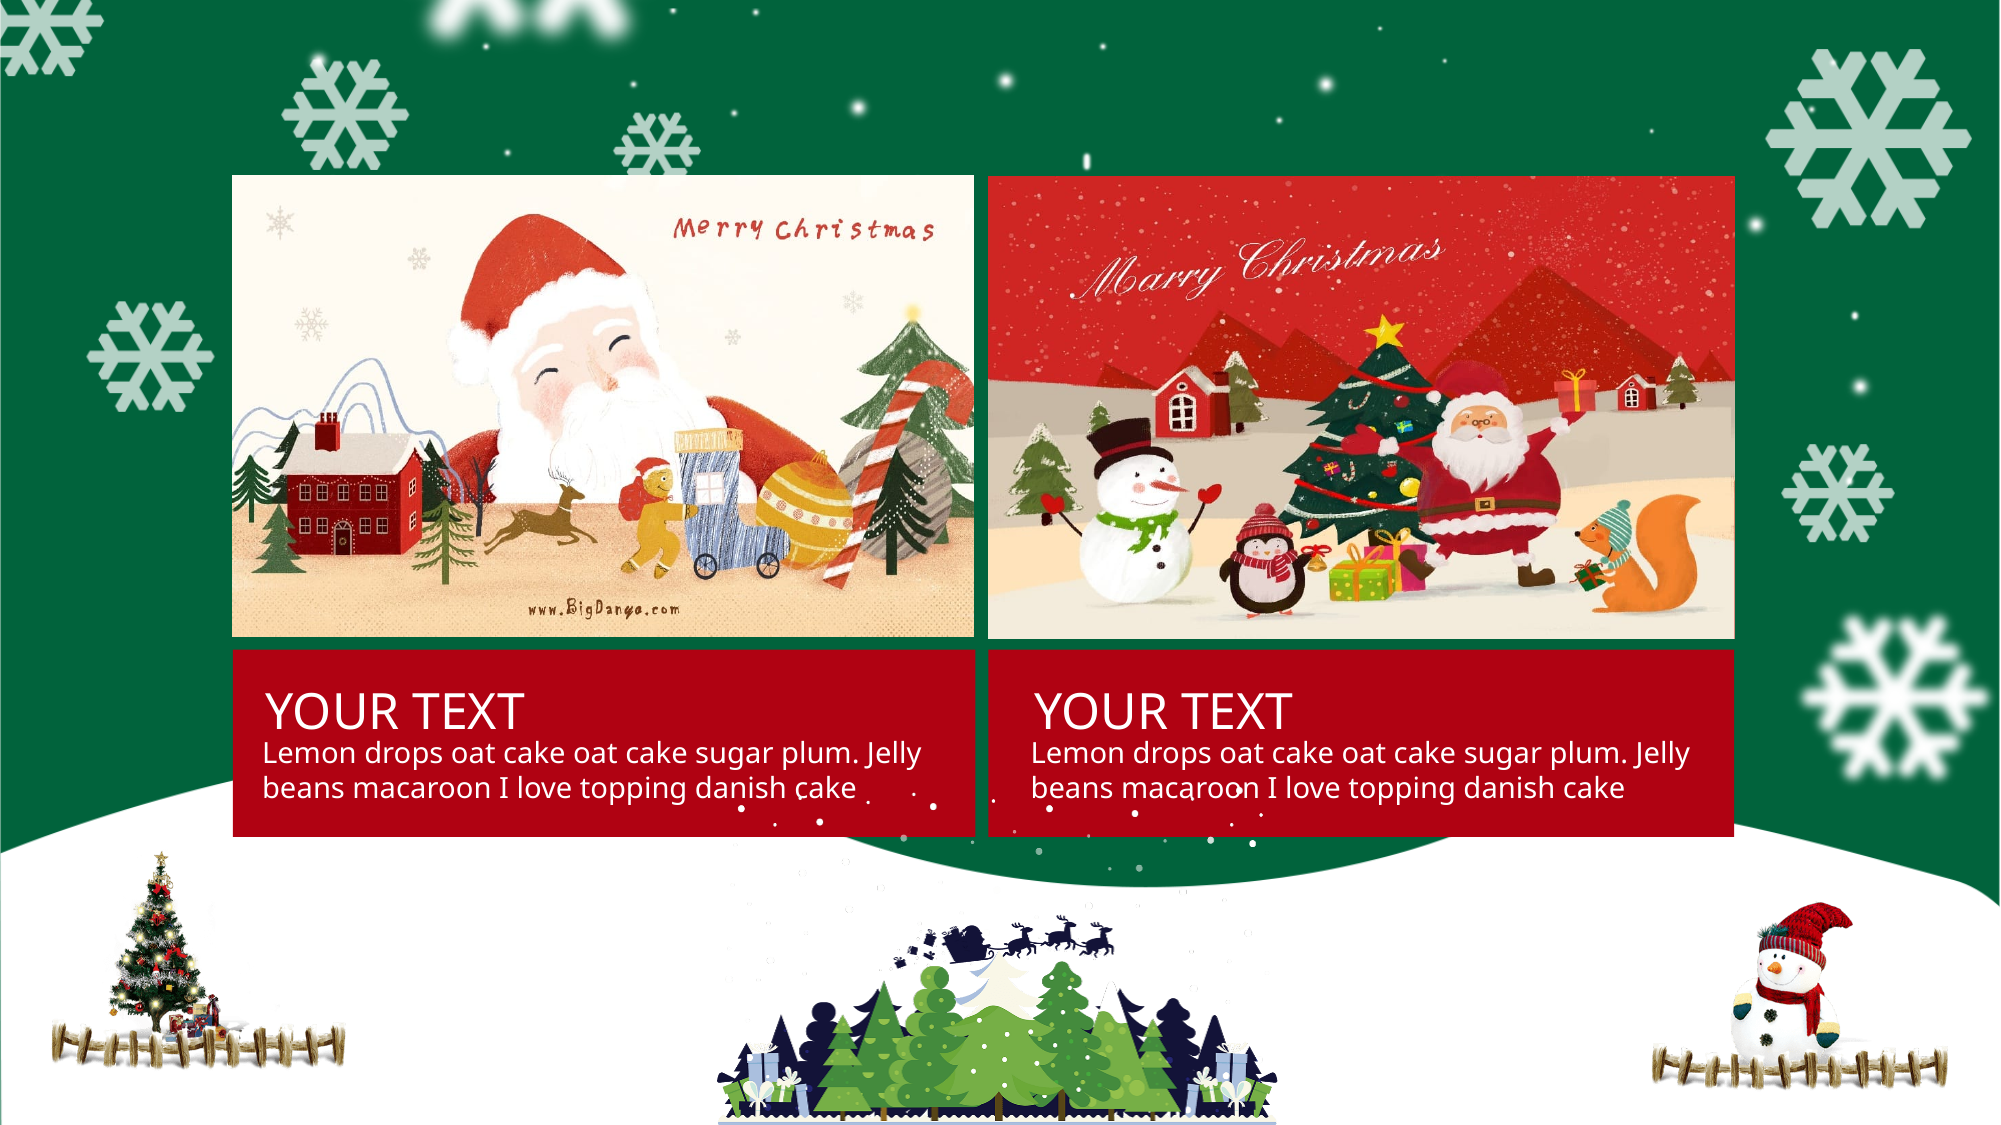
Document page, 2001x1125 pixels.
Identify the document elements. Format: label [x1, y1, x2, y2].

picture [0, 0, 2000, 1125]
text_box [232, 175, 1735, 837]
